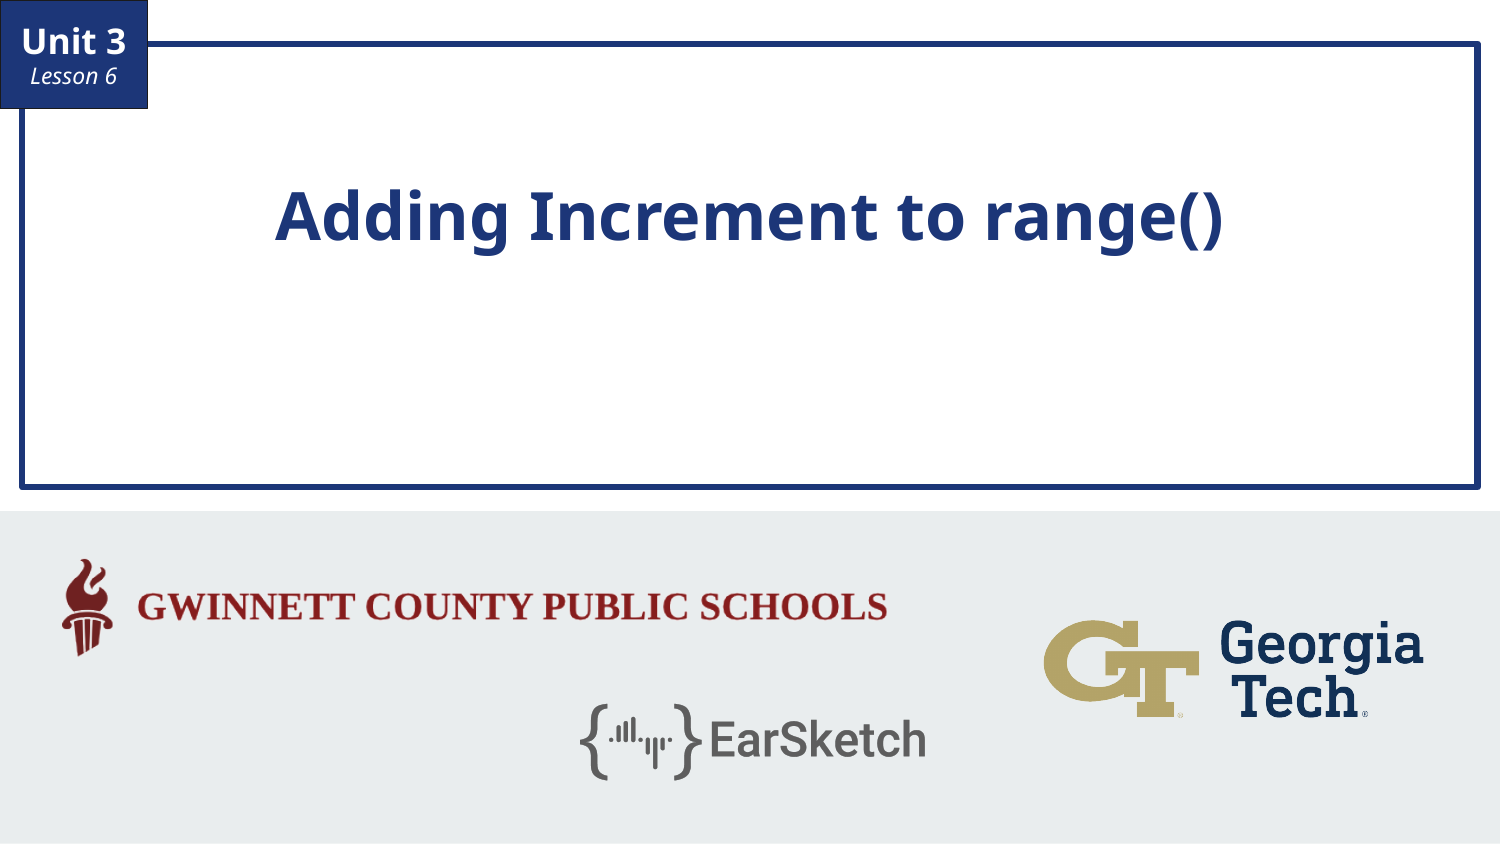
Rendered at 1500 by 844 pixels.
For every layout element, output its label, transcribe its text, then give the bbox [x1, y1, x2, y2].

picture [25, 46, 1475, 485]
picture [580, 687, 933, 797]
text_box Unit 3 Lesson 6 [0, 0, 148, 109]
picture [49, 554, 901, 664]
picture [1011, 590, 1453, 748]
text_box [0, 511, 1500, 844]
